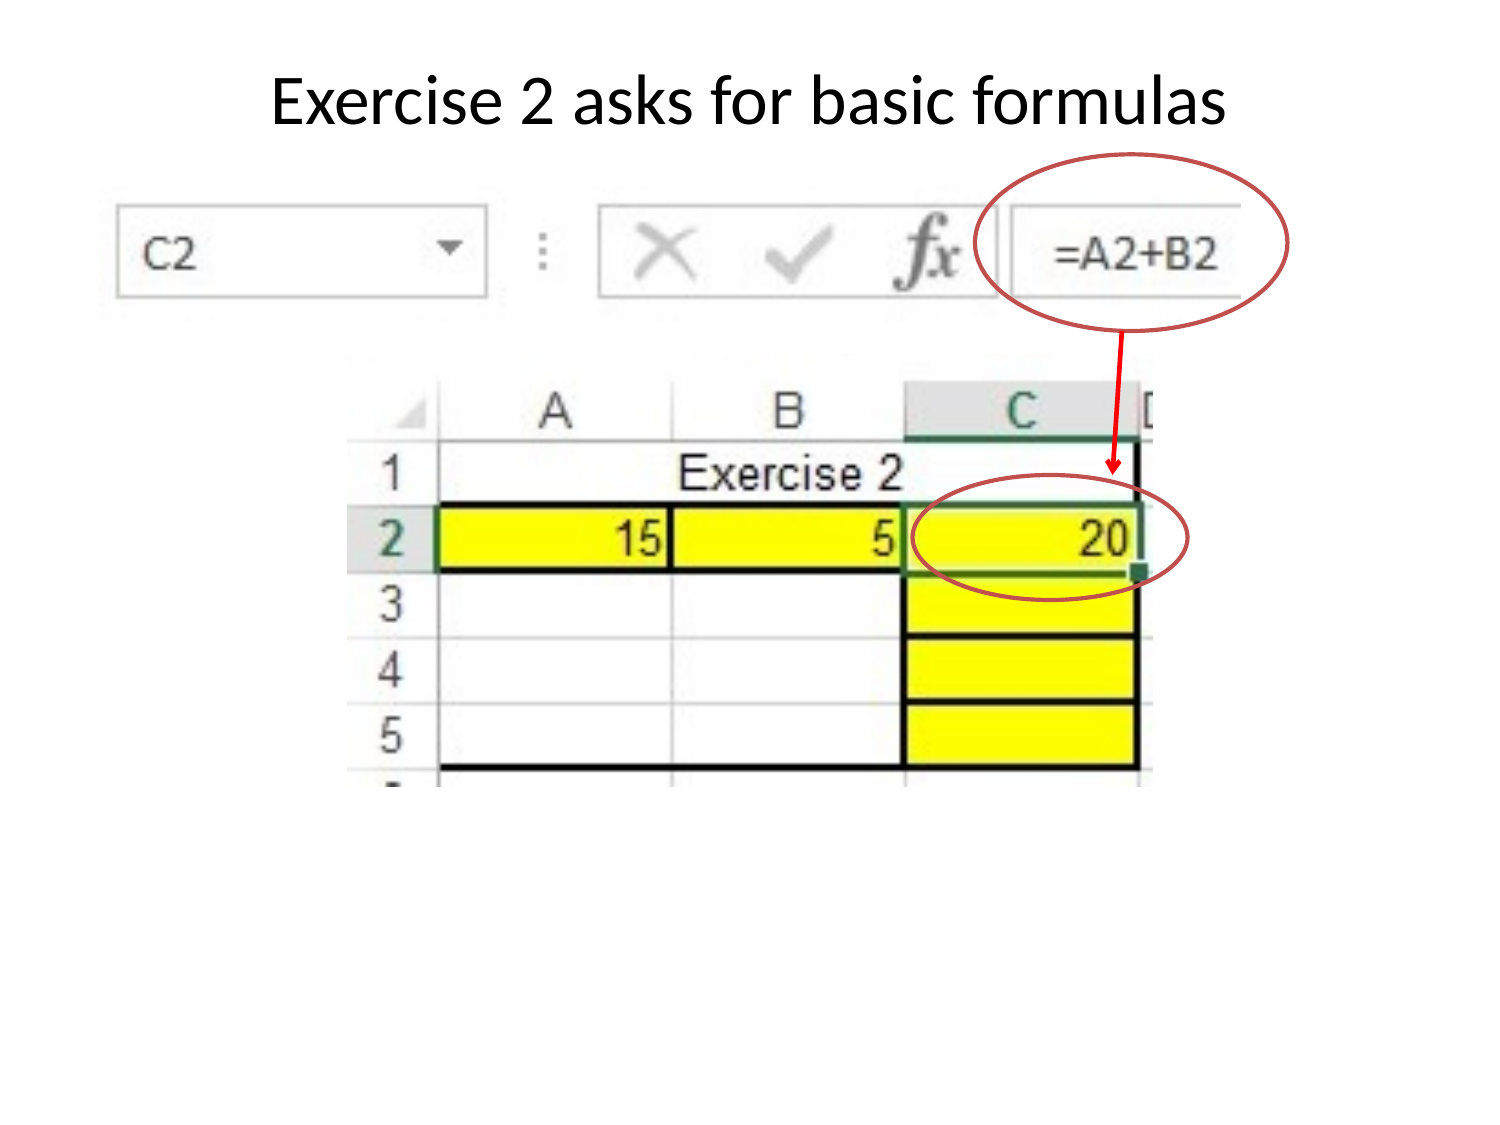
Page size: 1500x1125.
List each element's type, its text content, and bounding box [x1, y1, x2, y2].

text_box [1112, 330, 1123, 476]
title Exercise 2 asks for basic formulas [75, 45, 1425, 233]
text_box [1009, 152, 1290, 306]
text_box [1158, 496, 1190, 579]
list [347, 353, 1153, 787]
picture [99, 187, 1241, 323]
